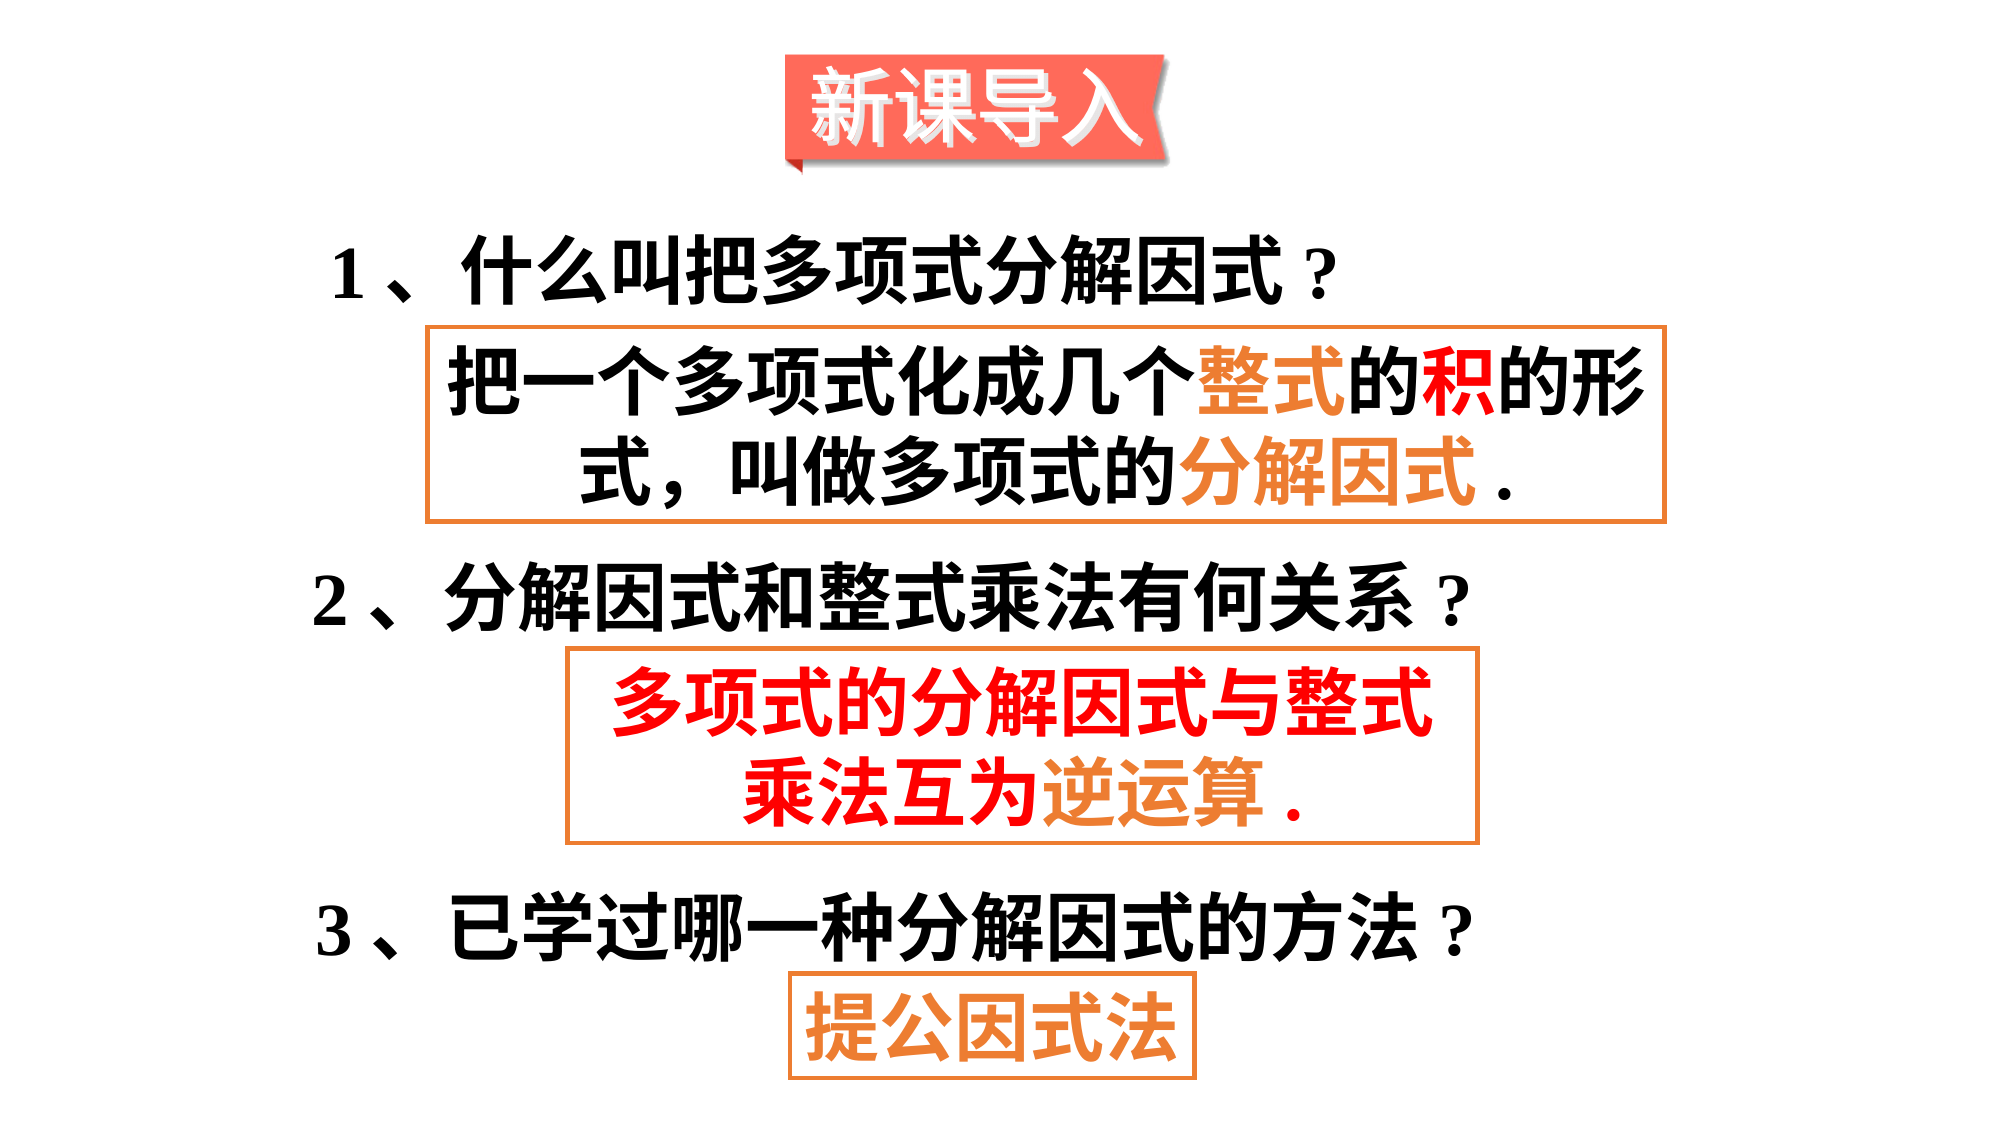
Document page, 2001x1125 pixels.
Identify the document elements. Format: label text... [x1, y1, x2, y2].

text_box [775, 30, 1224, 256]
text_box 多项式的分解因式与整式乘法互为逆运算. [567, 648, 1478, 844]
text_box 提公因式法 [789, 973, 1195, 1079]
text_box 1、什么叫把多项式分解因式? [314, 189, 1540, 322]
text_box 3、已学过哪一种分解因式的方法? [300, 873, 1492, 979]
text_box 2、分解因式和整式乘法有何关系? [297, 515, 1488, 648]
text_box 把一个多项式化成几个整式的积的形式，叫做多项式的分解因式. [427, 327, 1665, 522]
